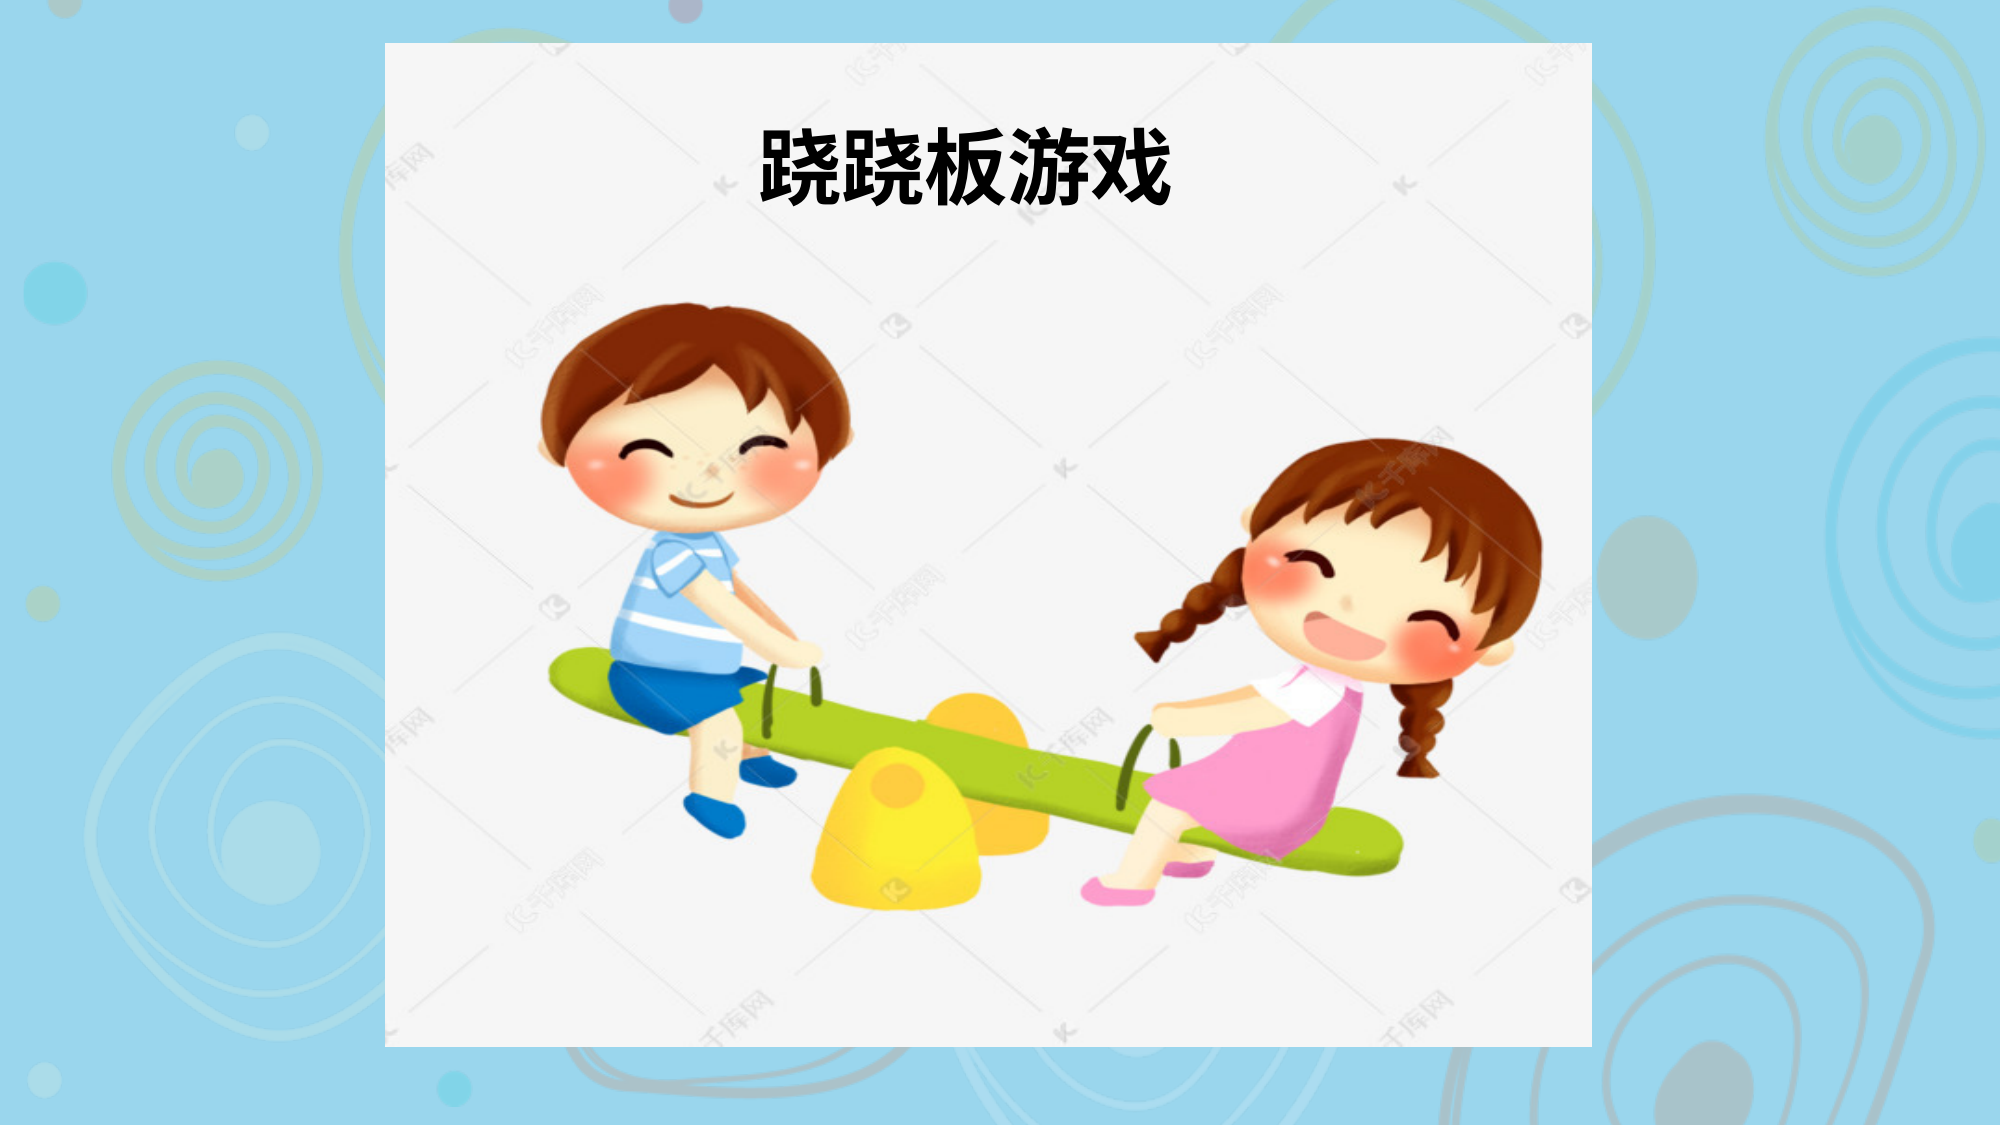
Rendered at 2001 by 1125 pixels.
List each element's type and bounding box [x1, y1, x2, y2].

picture [385, 43, 1592, 1047]
text_box [0, 0, 2000, 1125]
